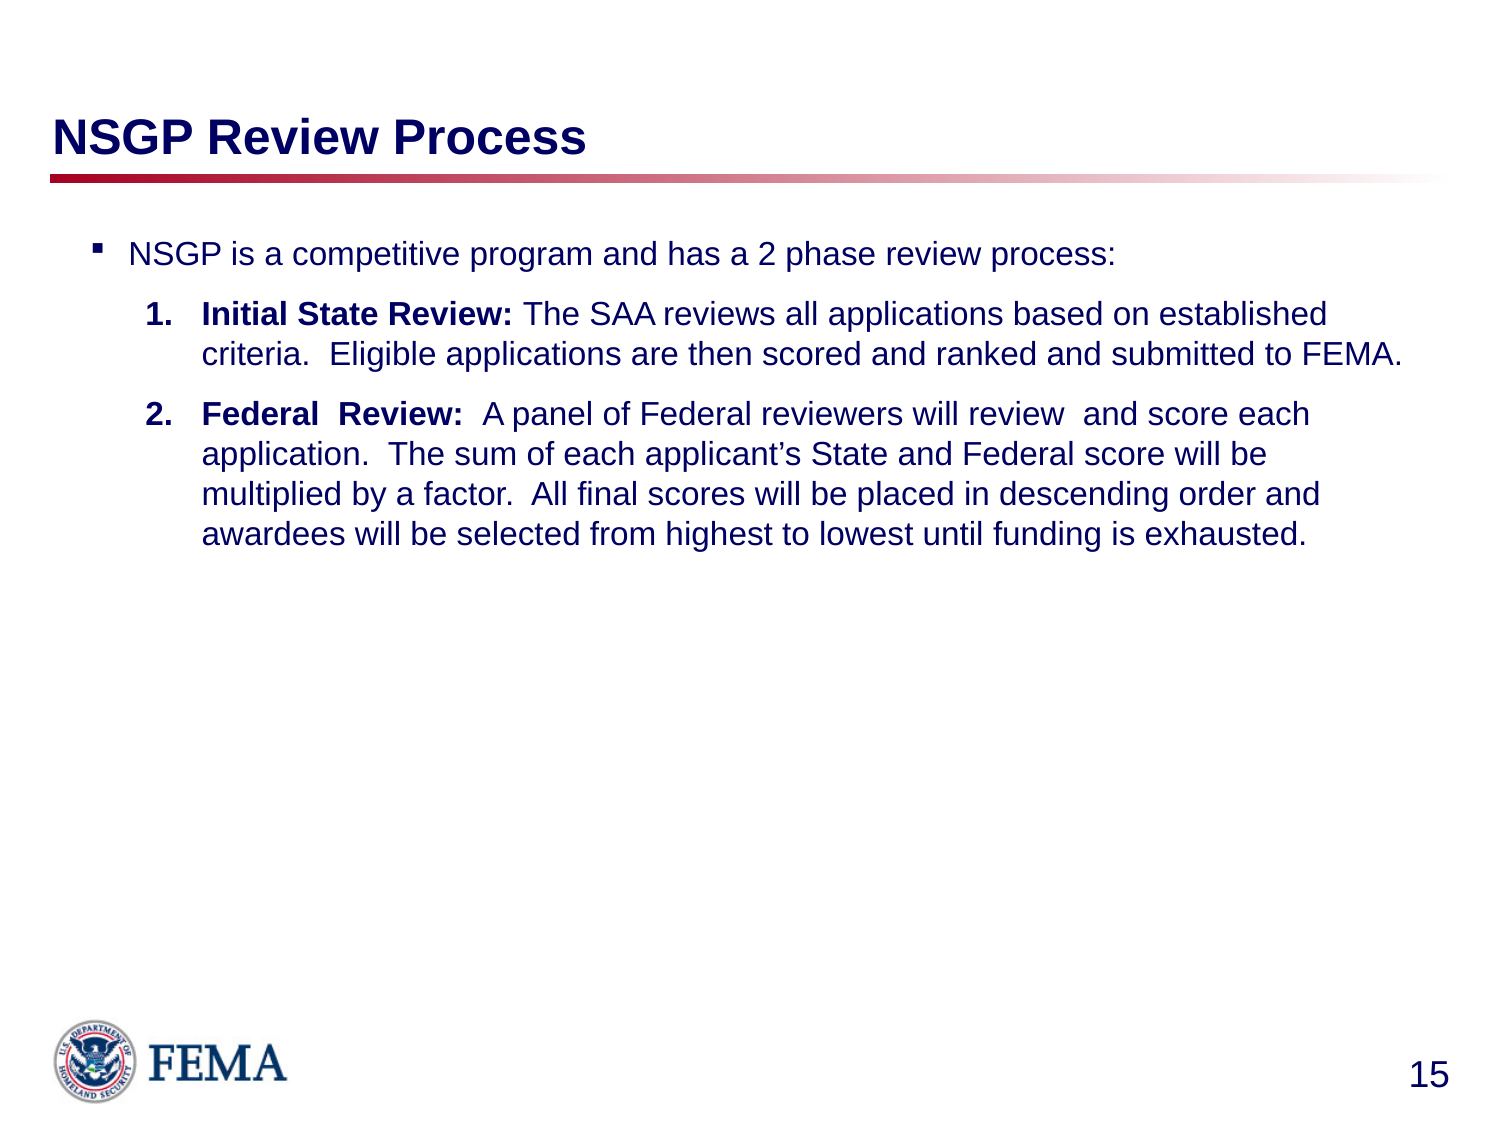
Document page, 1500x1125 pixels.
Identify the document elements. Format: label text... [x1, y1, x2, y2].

picture [51, 1017, 290, 1106]
title NSGP Review Process [36, 0, 1435, 173]
slide_number 15 [1099, 1024, 1451, 1103]
list NSGP is a competitive program and has a 2 phase review process: Initial State Review: The SAA reviews all applications based on established criteria. Eligible applications are then scored and ranked and submitted to FEMA. Federal Review: A panel of Federal reviewers will review and score each application. The sum of each applicant’s State and Federal score will be multiplied by a factor. All final scores will be placed in descending order and awardees will be selected from highest to lowest until funding is exhausted. [74, 224, 1426, 968]
